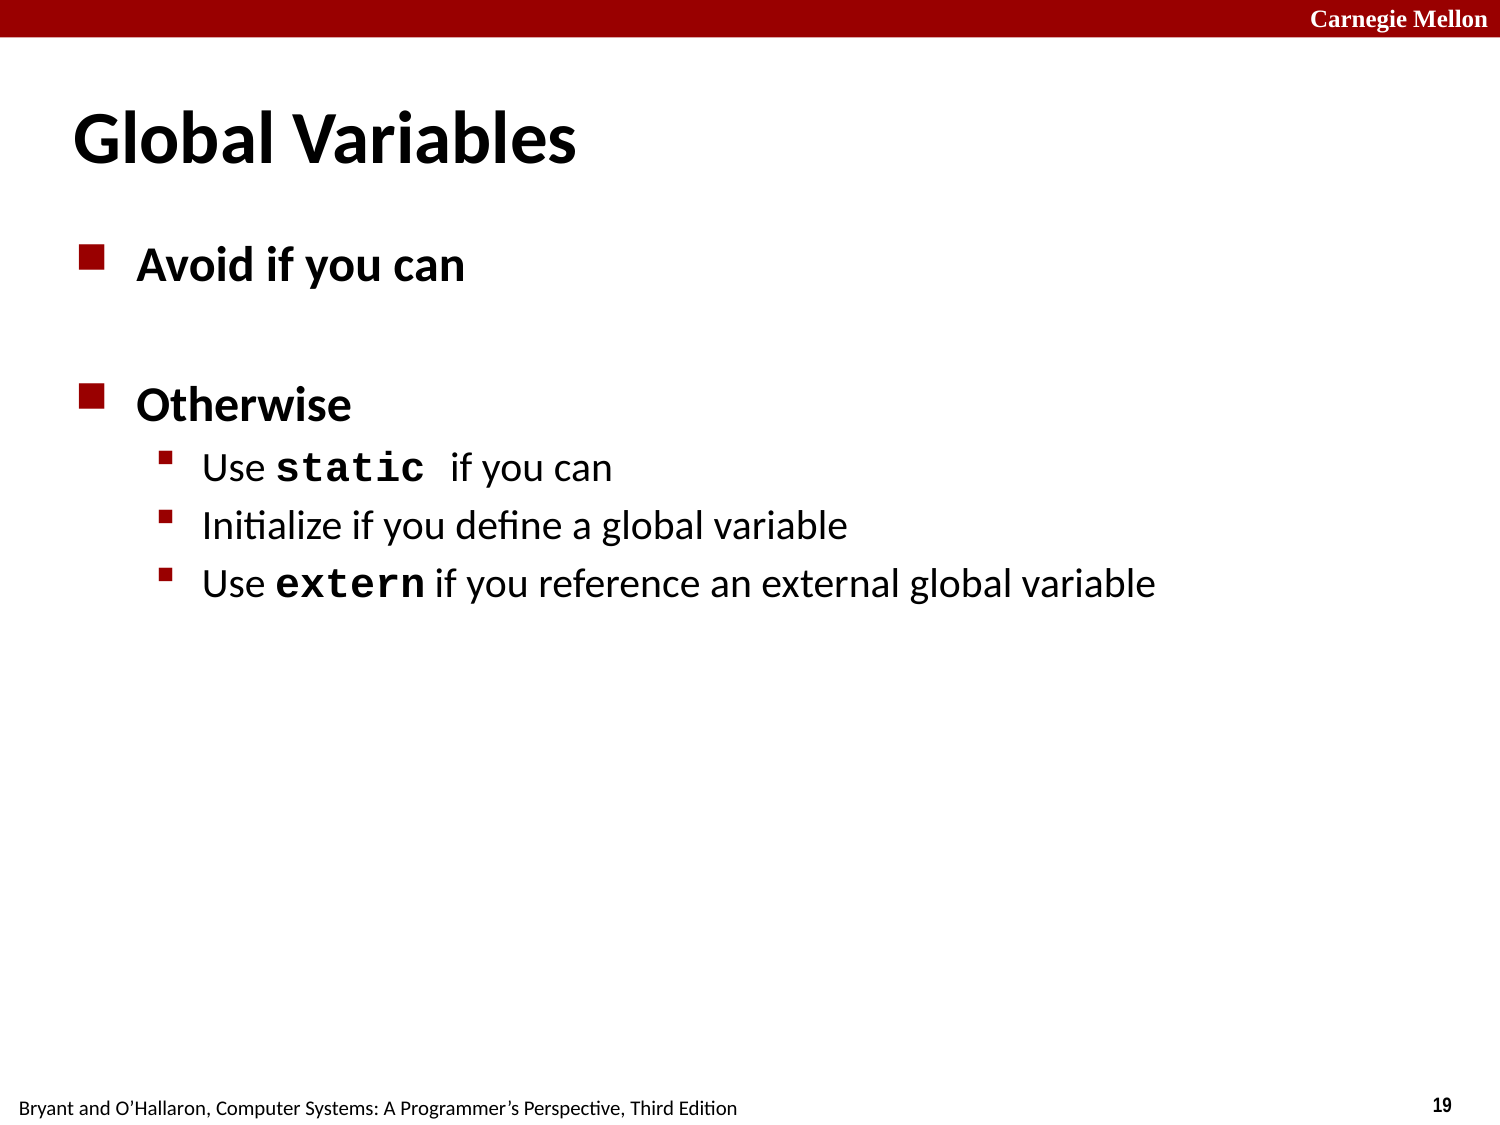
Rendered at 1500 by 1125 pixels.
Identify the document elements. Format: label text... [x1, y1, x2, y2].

list Avoid if you can Otherwise Use static if you can Initialize if you define a global variable Use extern if you reference an external global variable [64, 223, 1361, 1040]
title Global Variables [58, 71, 1305, 197]
